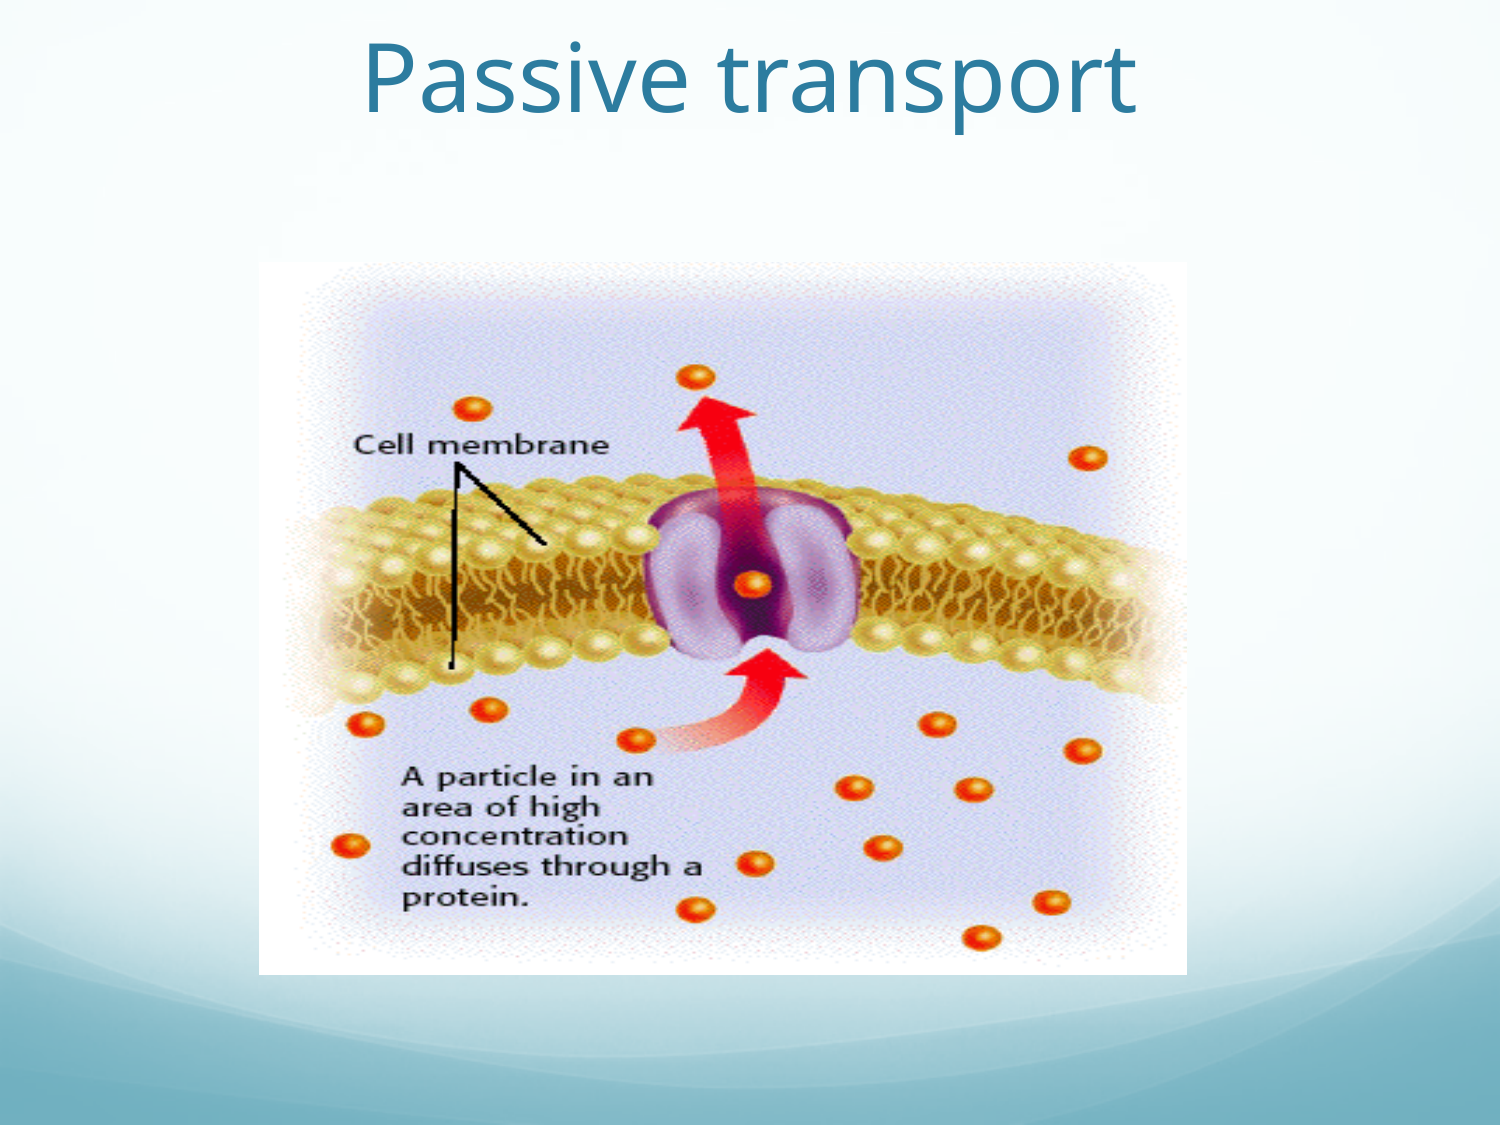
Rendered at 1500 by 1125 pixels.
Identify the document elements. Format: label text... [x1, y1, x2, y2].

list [0, 261, 1320, 976]
title Passive transport [90, 17, 1410, 139]
